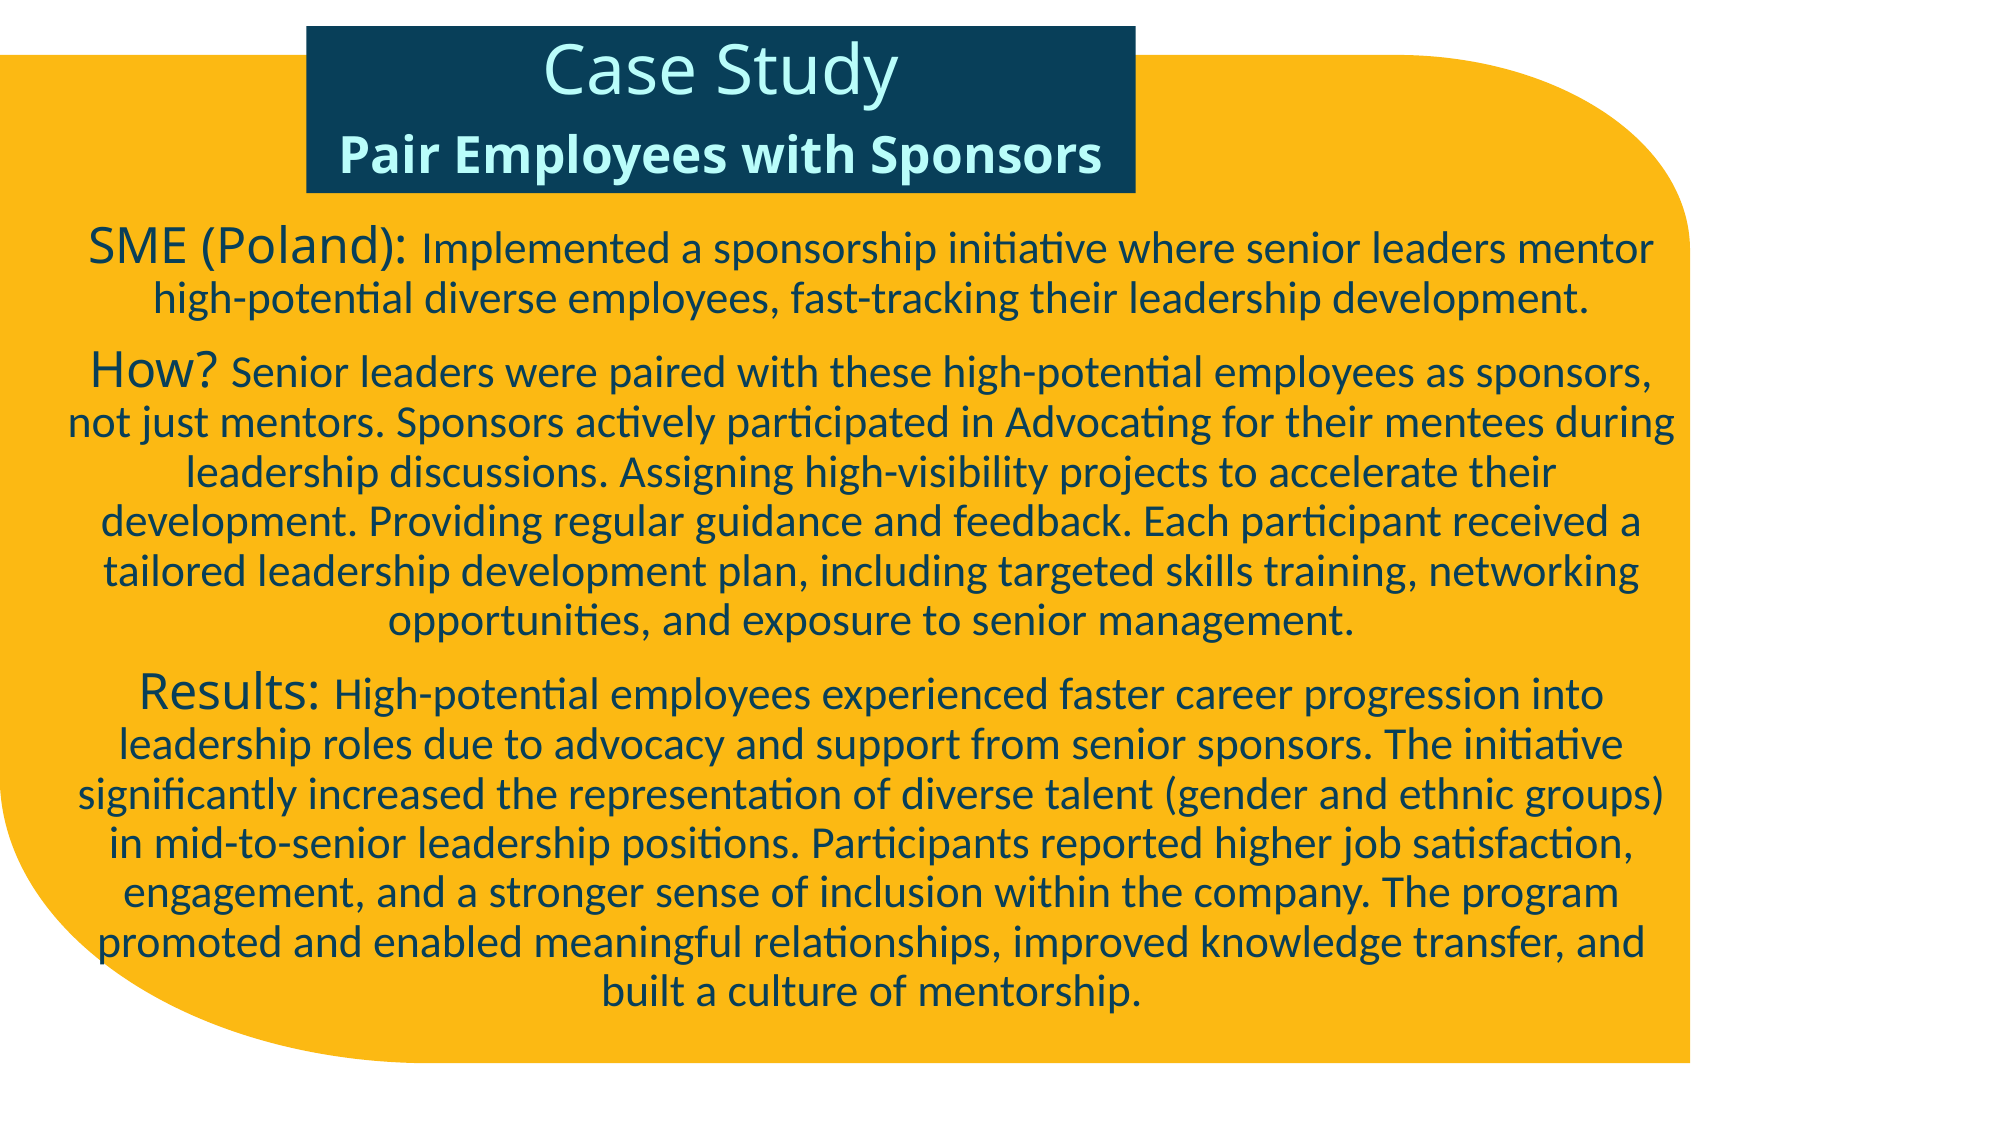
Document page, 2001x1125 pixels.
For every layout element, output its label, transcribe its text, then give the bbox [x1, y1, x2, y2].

text_box SME (Poland): Implemented a sponsorship initiative where senior leaders mentor high-potential diverse employees, fast-tracking their leadership development. How? Senior leaders were paired with these high-potential employees as sponsors, not just mentors. Sponsors actively participated in Advocating for their mentees during leadership discussions. Assigning high-visibility projects to accelerate their development. Providing regular guidance and feedback. Each participant received a tailored leadership development plan, including targeted skills training, networking opportunities, and exposure to senior management. Results: High-potential employees experienced faster career progression into leadership roles due to advocacy and support from senior sponsors. The initiative significantly increased the representation of diverse talent (gender and ethnic groups) in mid-to-senior leadership positions. Participants reported higher job satisfaction, engagement, and a stronger sense of inclusion within the company. The program promoted and enabled meaningful relationships, improved knowledge transfer, and built a culture of mentorship. [41, 402, 1703, 835]
text_box Case Study Pair Employees with Sponsors [306, 26, 1136, 194]
